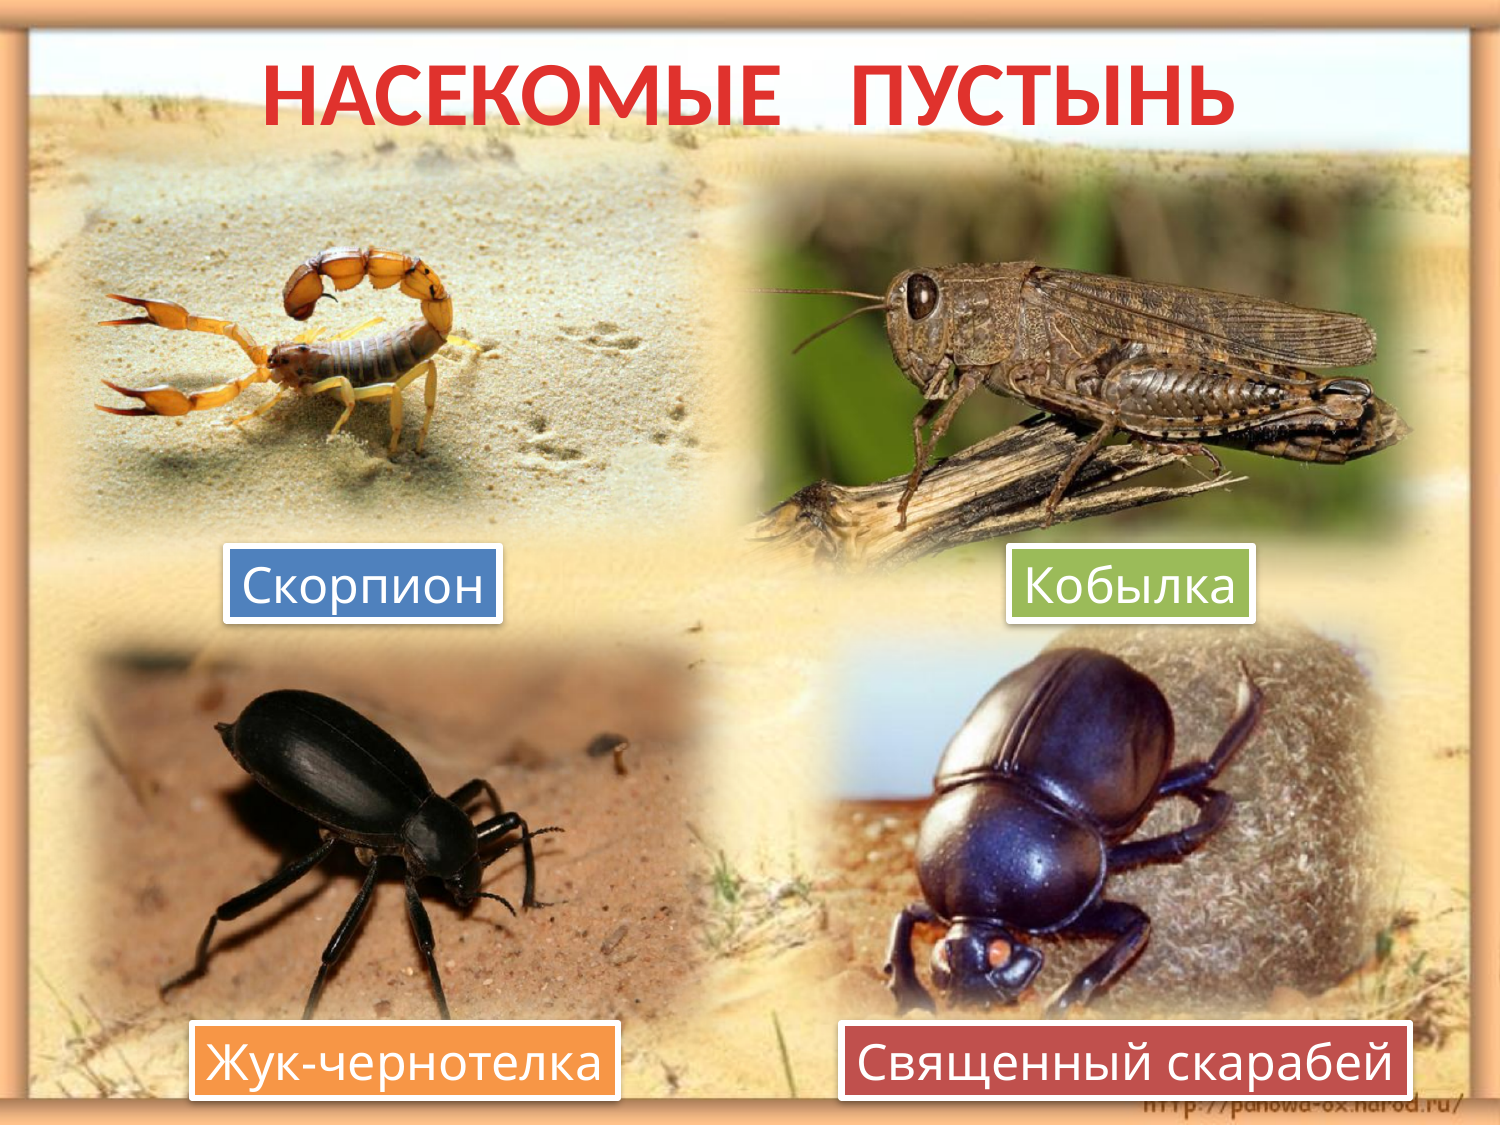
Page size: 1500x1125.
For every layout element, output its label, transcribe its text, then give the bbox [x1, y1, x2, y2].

text_box Скорпион [223, 583, 503, 596]
picture [0, 0, 1500, 1125]
text_box Священный скарабей [838, 1067, 1413, 1101]
text_box Жук-чернотелка [189, 1079, 621, 1101]
title НАСЕКОМЫЕ ПУСТЫНЬ [75, 0, 1425, 123]
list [29, 101, 745, 575]
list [41, 597, 750, 1071]
